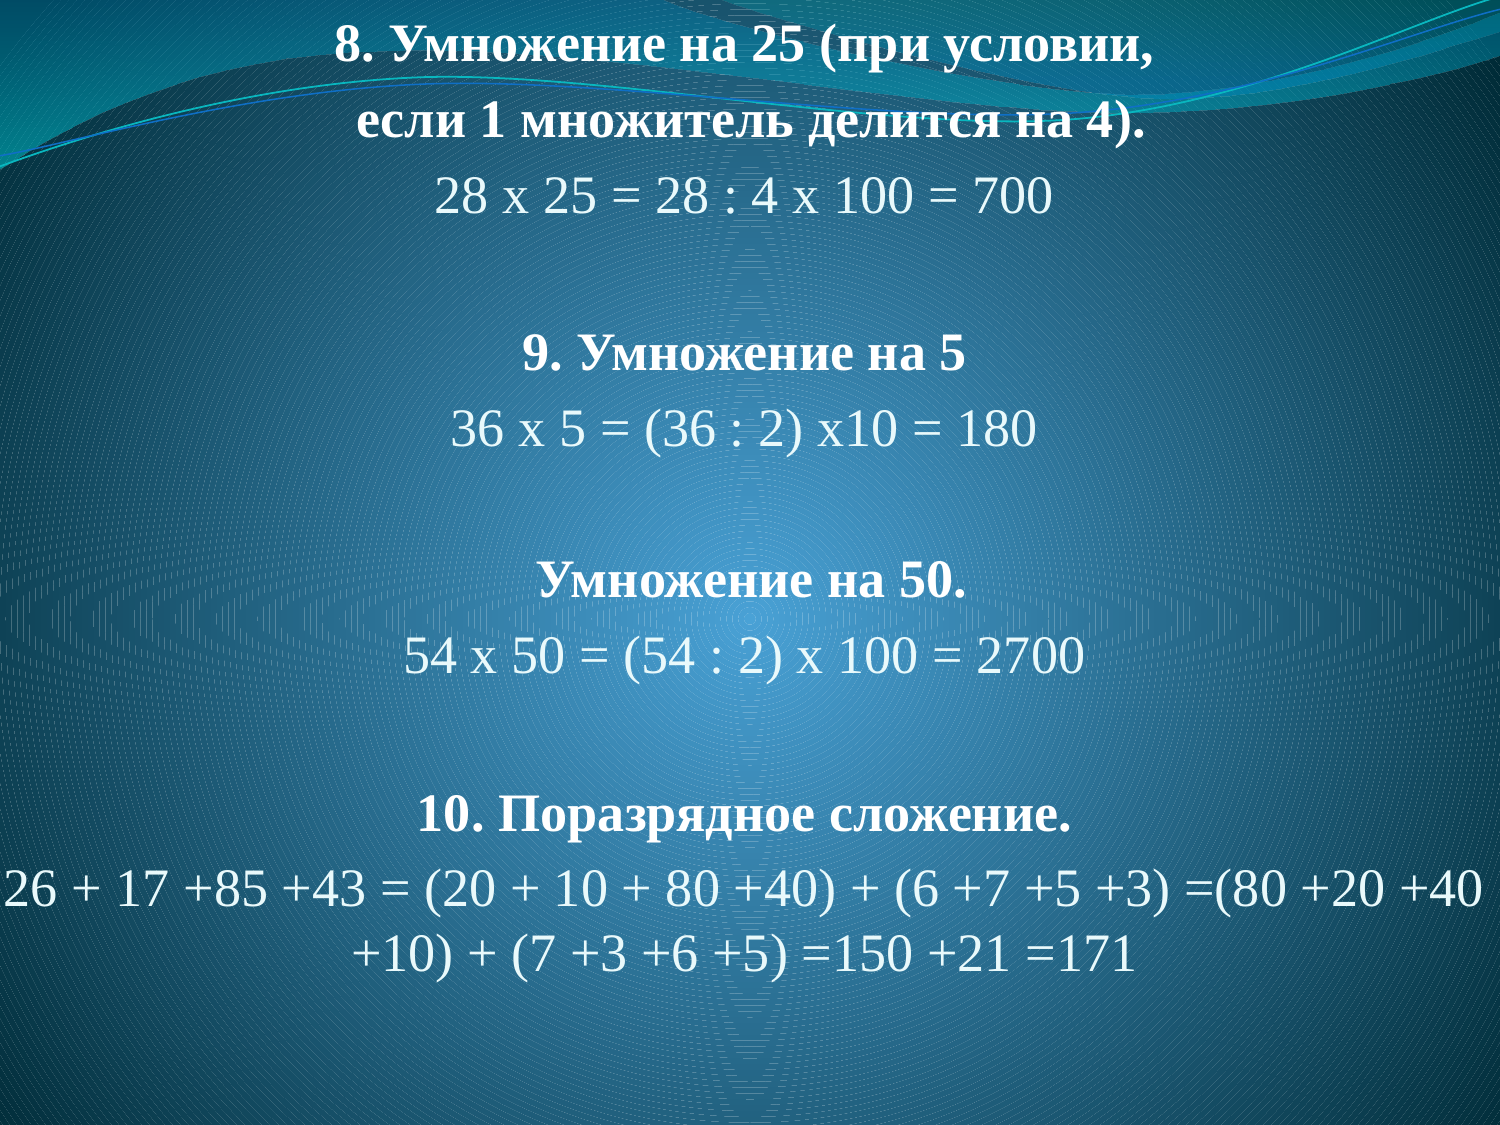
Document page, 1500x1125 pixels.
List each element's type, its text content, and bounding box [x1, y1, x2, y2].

subtitle 8. Умножение на 25 (при условии, если 1 множитель делится на 4). 28 х 25 = 28 : 4 х 100 = 700 9. Умножение на 5 36 х 5 = (36 : 2) х10 = 180 Умножение на 50. 54 х 50 = (54 : 2) х 100 = 2700 10. Поразрядное сложение. 26 + 17 +85 +43 = (20 + 10 + 80 +40) + (6 +7 +5 +3) =(80 +20 +40 +10) + (7 +3 +6 +5) =150 +21 =171 [0, 0, 1500, 1125]
